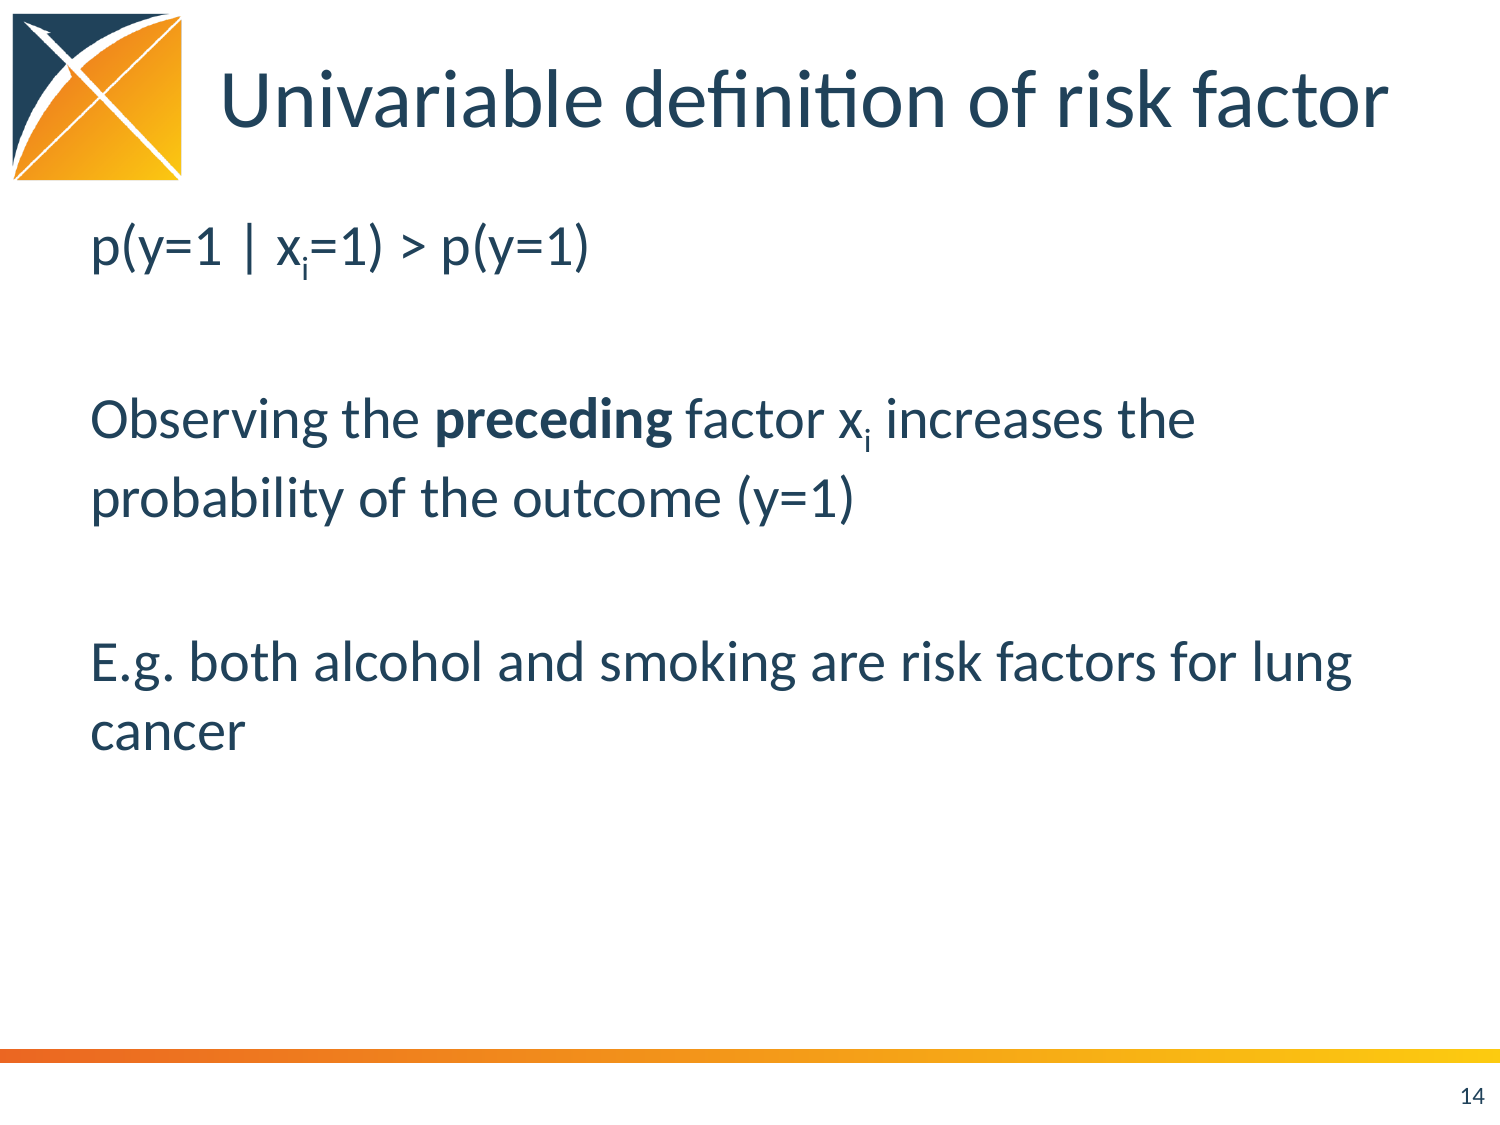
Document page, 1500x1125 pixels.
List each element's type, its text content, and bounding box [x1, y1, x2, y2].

slide_number 14 [1149, 1065, 1500, 1125]
title Univariable definition of risk factor [187, 24, 1425, 163]
picture [0, 0, 206, 200]
list p(y=1 | xi=1) > p(y=1) Observing the preceding factor xi increases the probability of the outcome (y=1) E.g. both alcohol and smoking are risk factors for lung cancer [75, 200, 1425, 1005]
